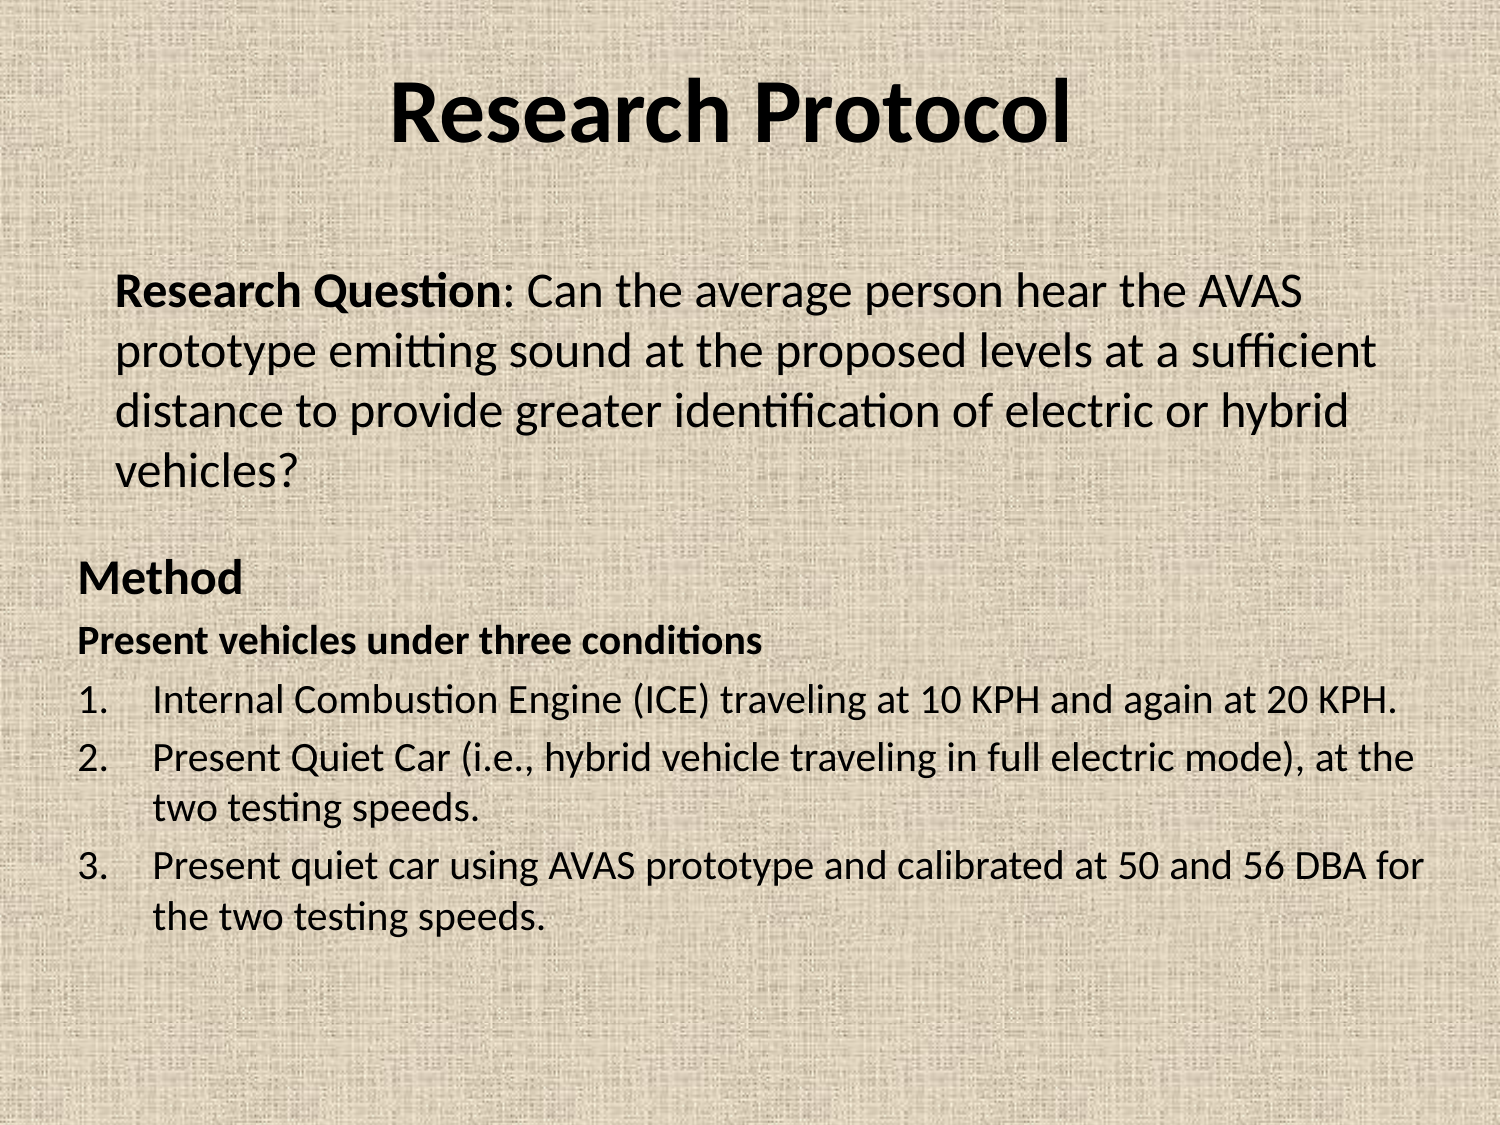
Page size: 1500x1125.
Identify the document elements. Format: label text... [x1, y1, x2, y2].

picture [0, 0, 1500, 1125]
list Method Present vehicles under three conditions Internal Combustion Engine (ICE) traveling at 10 KPH and again at 20 KPH. Present Quiet Car (i.e., hybrid vehicle traveling in full electric mode), at the two testing speeds. Present quiet car using AVAS prototype and calibrated at 50 and 56 DBA for the two testing speeds. [62, 537, 1450, 925]
text_box Research Question: Can the average person hear the AVAS prototype emitting sound at the proposed levels at a sufficient distance to provide greater identification of electric or hybrid vehicles? [99, 249, 1413, 505]
title Research Protocol [174, 37, 1288, 175]
